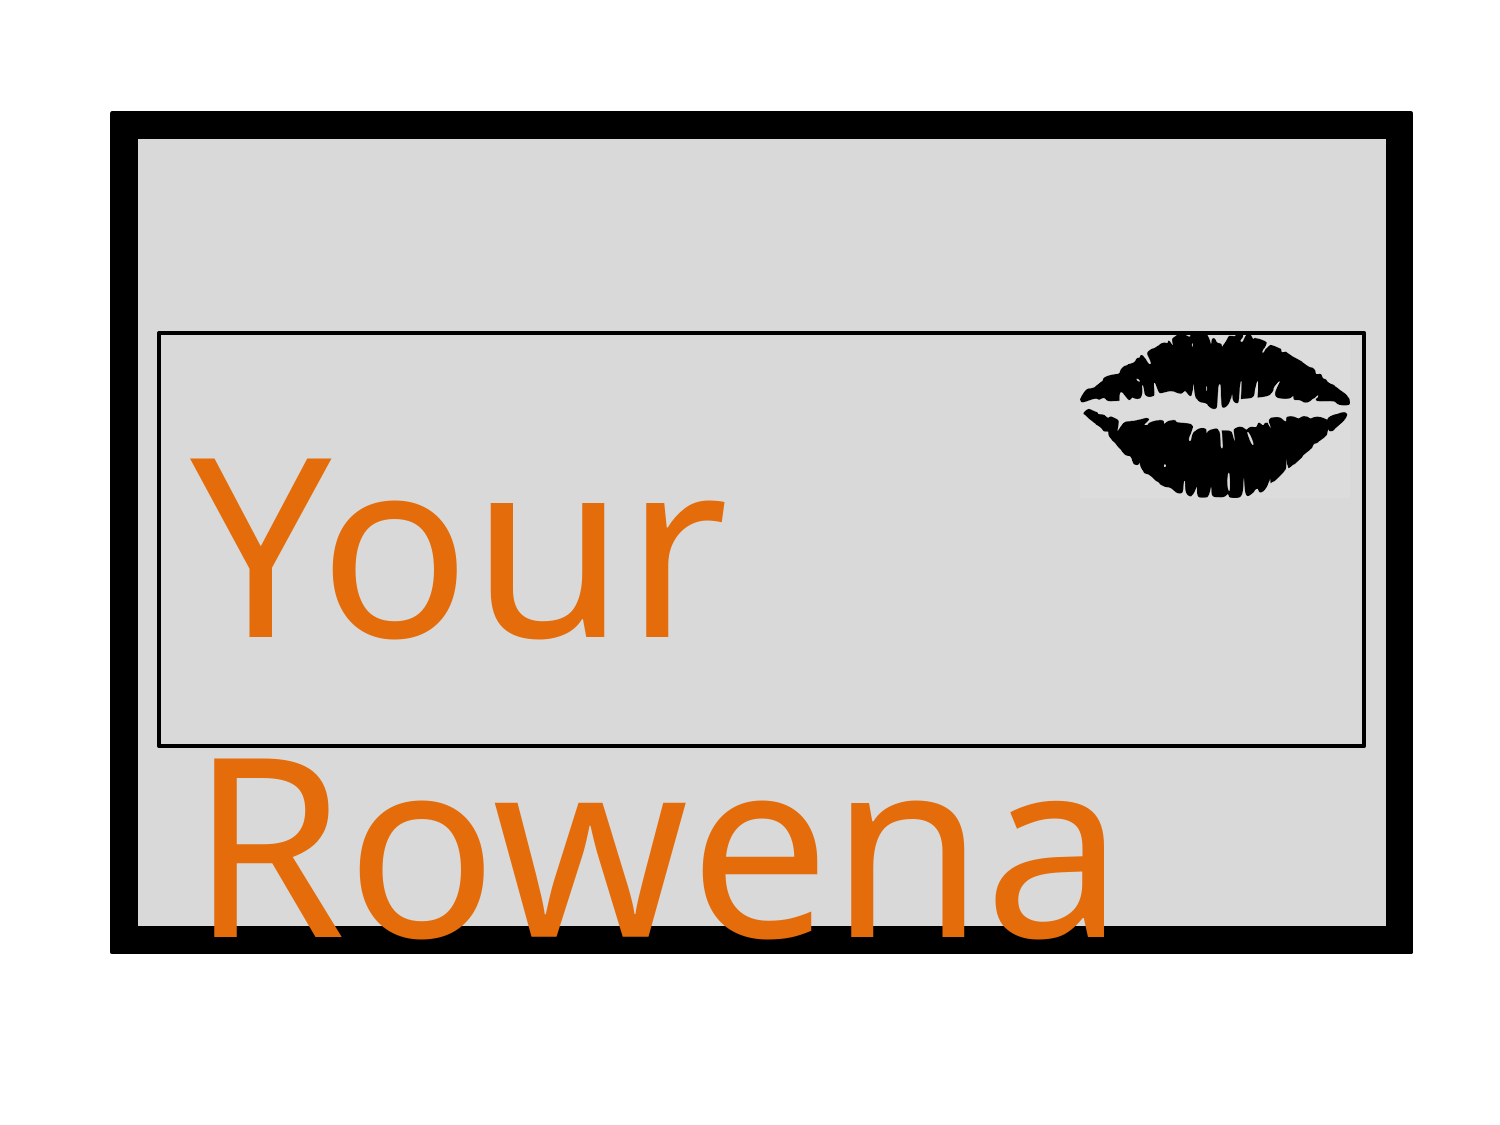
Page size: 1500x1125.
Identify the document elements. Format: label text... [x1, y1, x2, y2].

text_box [134, 135, 1390, 931]
text_box [110, 111, 1413, 954]
text_box Your Rowena [176, 380, 1500, 996]
picture [1080, 332, 1350, 498]
text_box [157, 331, 1366, 748]
